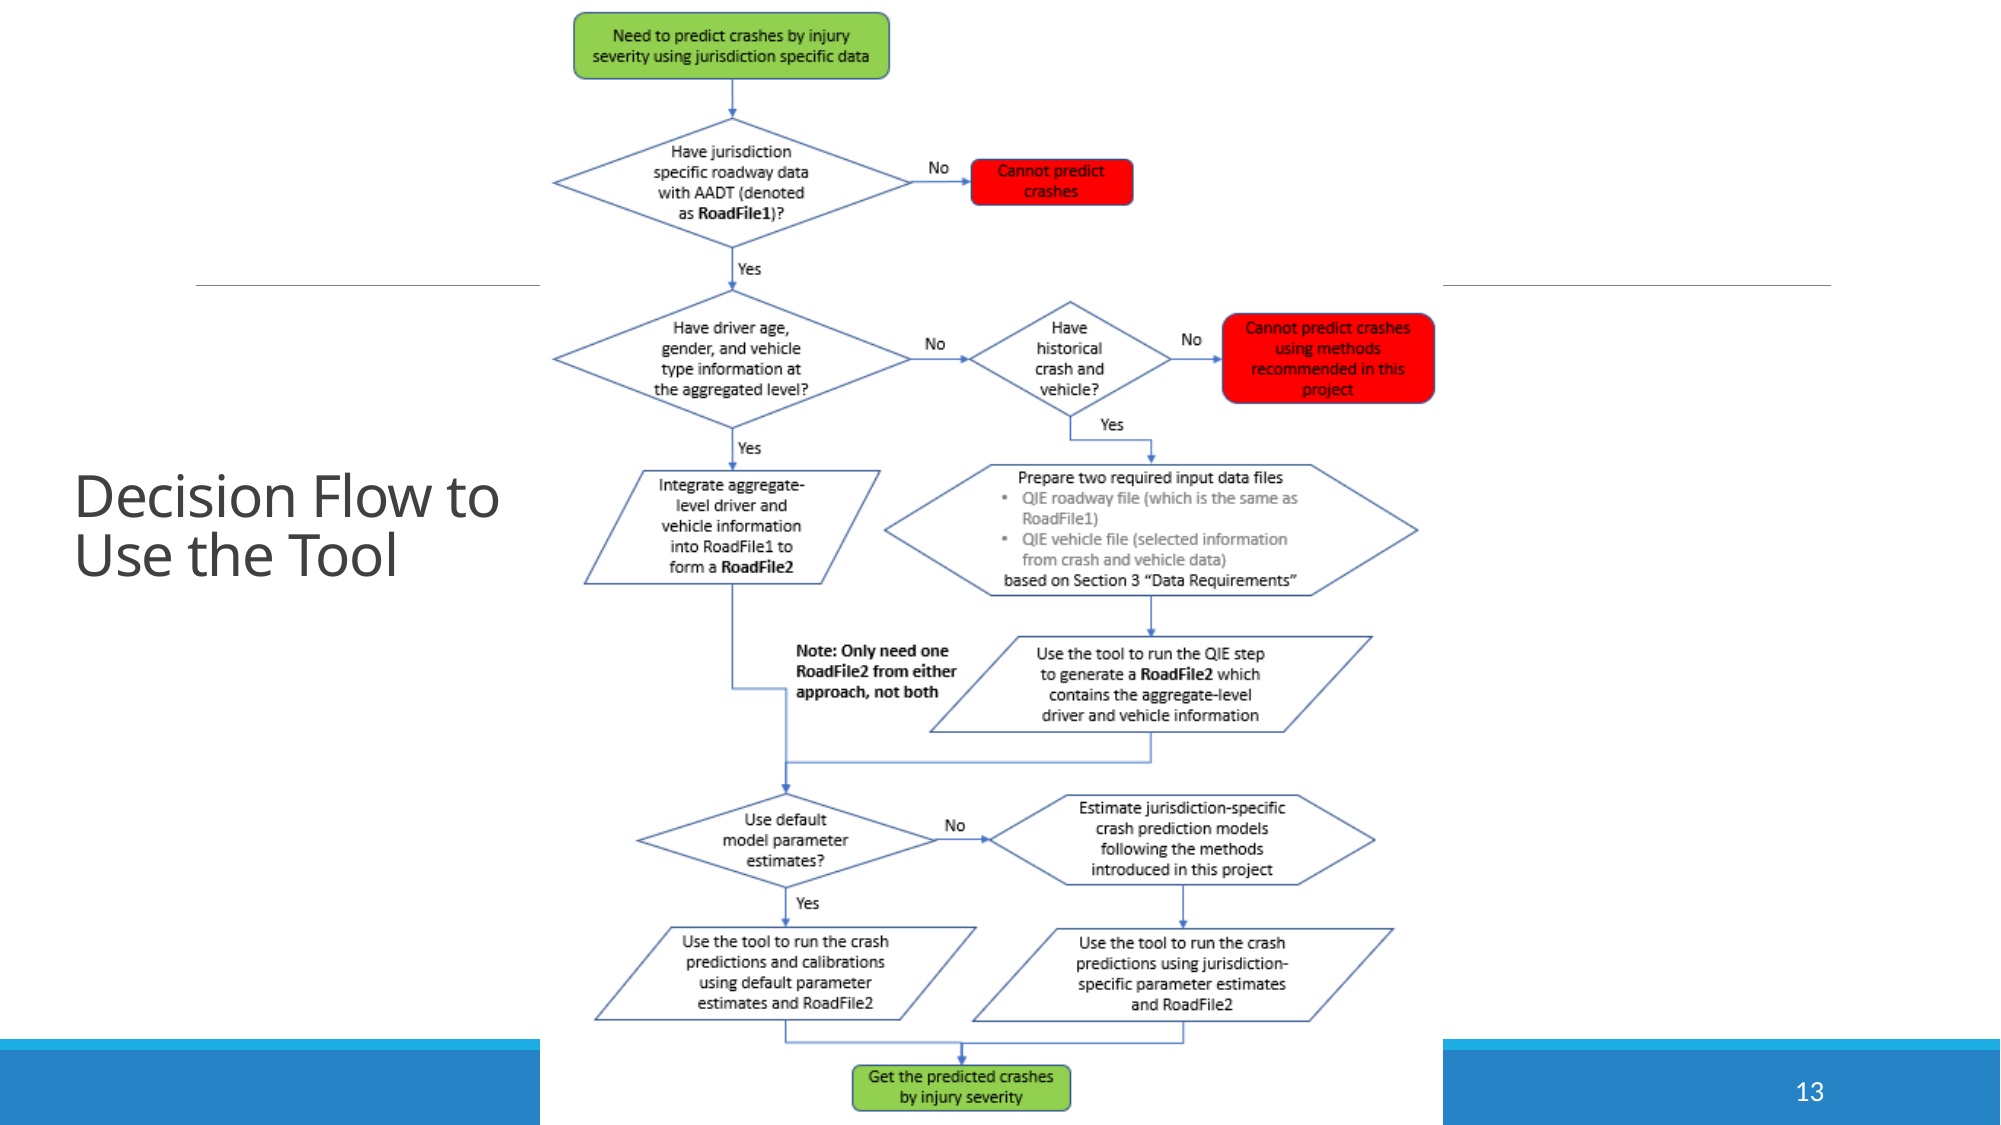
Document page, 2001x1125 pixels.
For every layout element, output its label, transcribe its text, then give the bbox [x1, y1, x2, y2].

picture [539, 0, 1444, 1125]
title Decision Flow to Use the Tool [58, 459, 536, 597]
slide_number 13 [1624, 1059, 1840, 1120]
